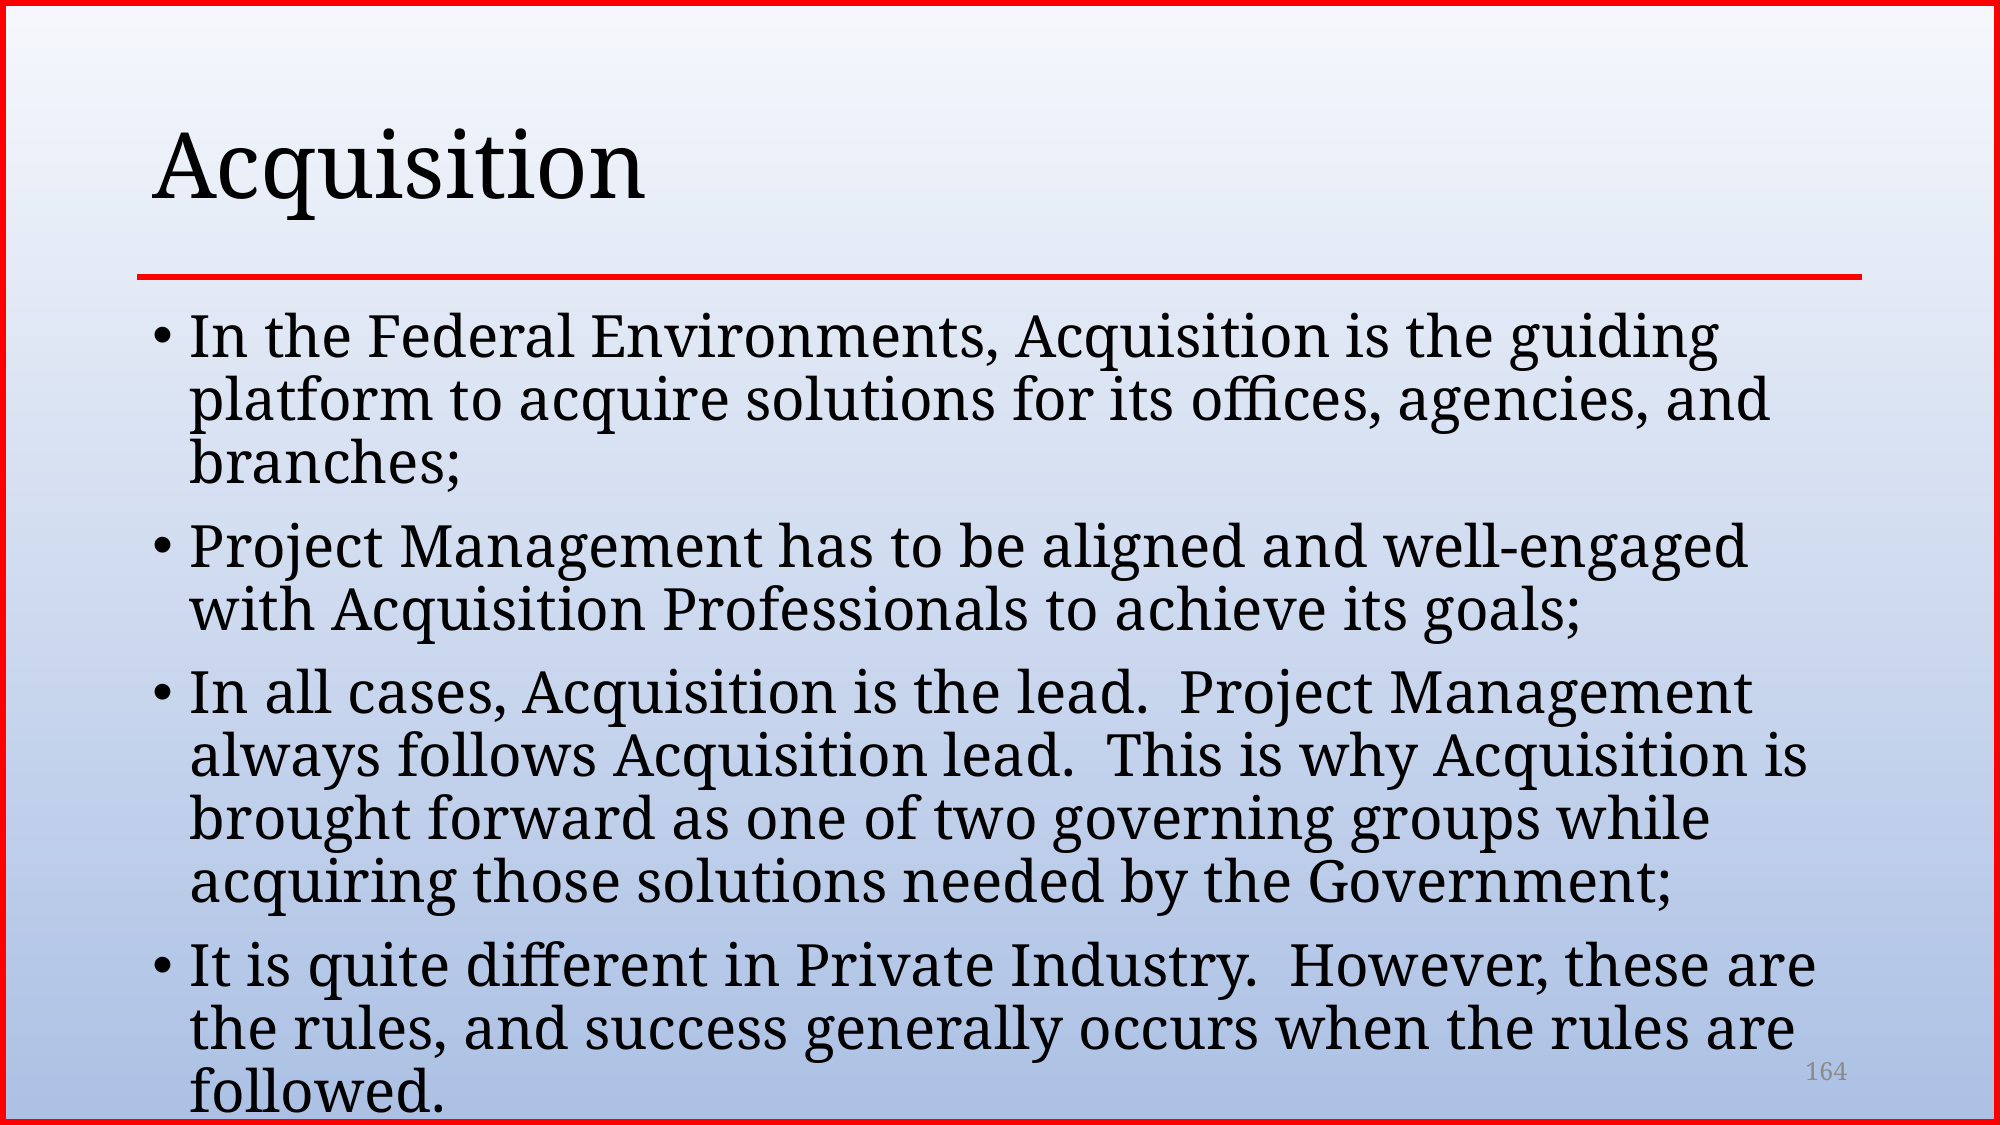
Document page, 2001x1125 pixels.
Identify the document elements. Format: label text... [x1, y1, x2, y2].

list In the Federal Environments, Acquisition is the guiding platform to acquire solutions for its offices, agencies, and branches; Project Management has to be aligned and well-engaged with Acquisition Professionals to achieve its goals; In all cases, Acquisition is the lead. Project Management always follows Acquisition lead. This is why Acquisition is brought forward as one of two governing groups while acquiring those solutions needed by the Government; It is quite different in Private Industry. However, these are the rules, and success generally occurs when the rules are followed. [137, 299, 1863, 1014]
title Acquisition [137, 59, 1863, 278]
slide_number 164 [1412, 1042, 1863, 1103]
